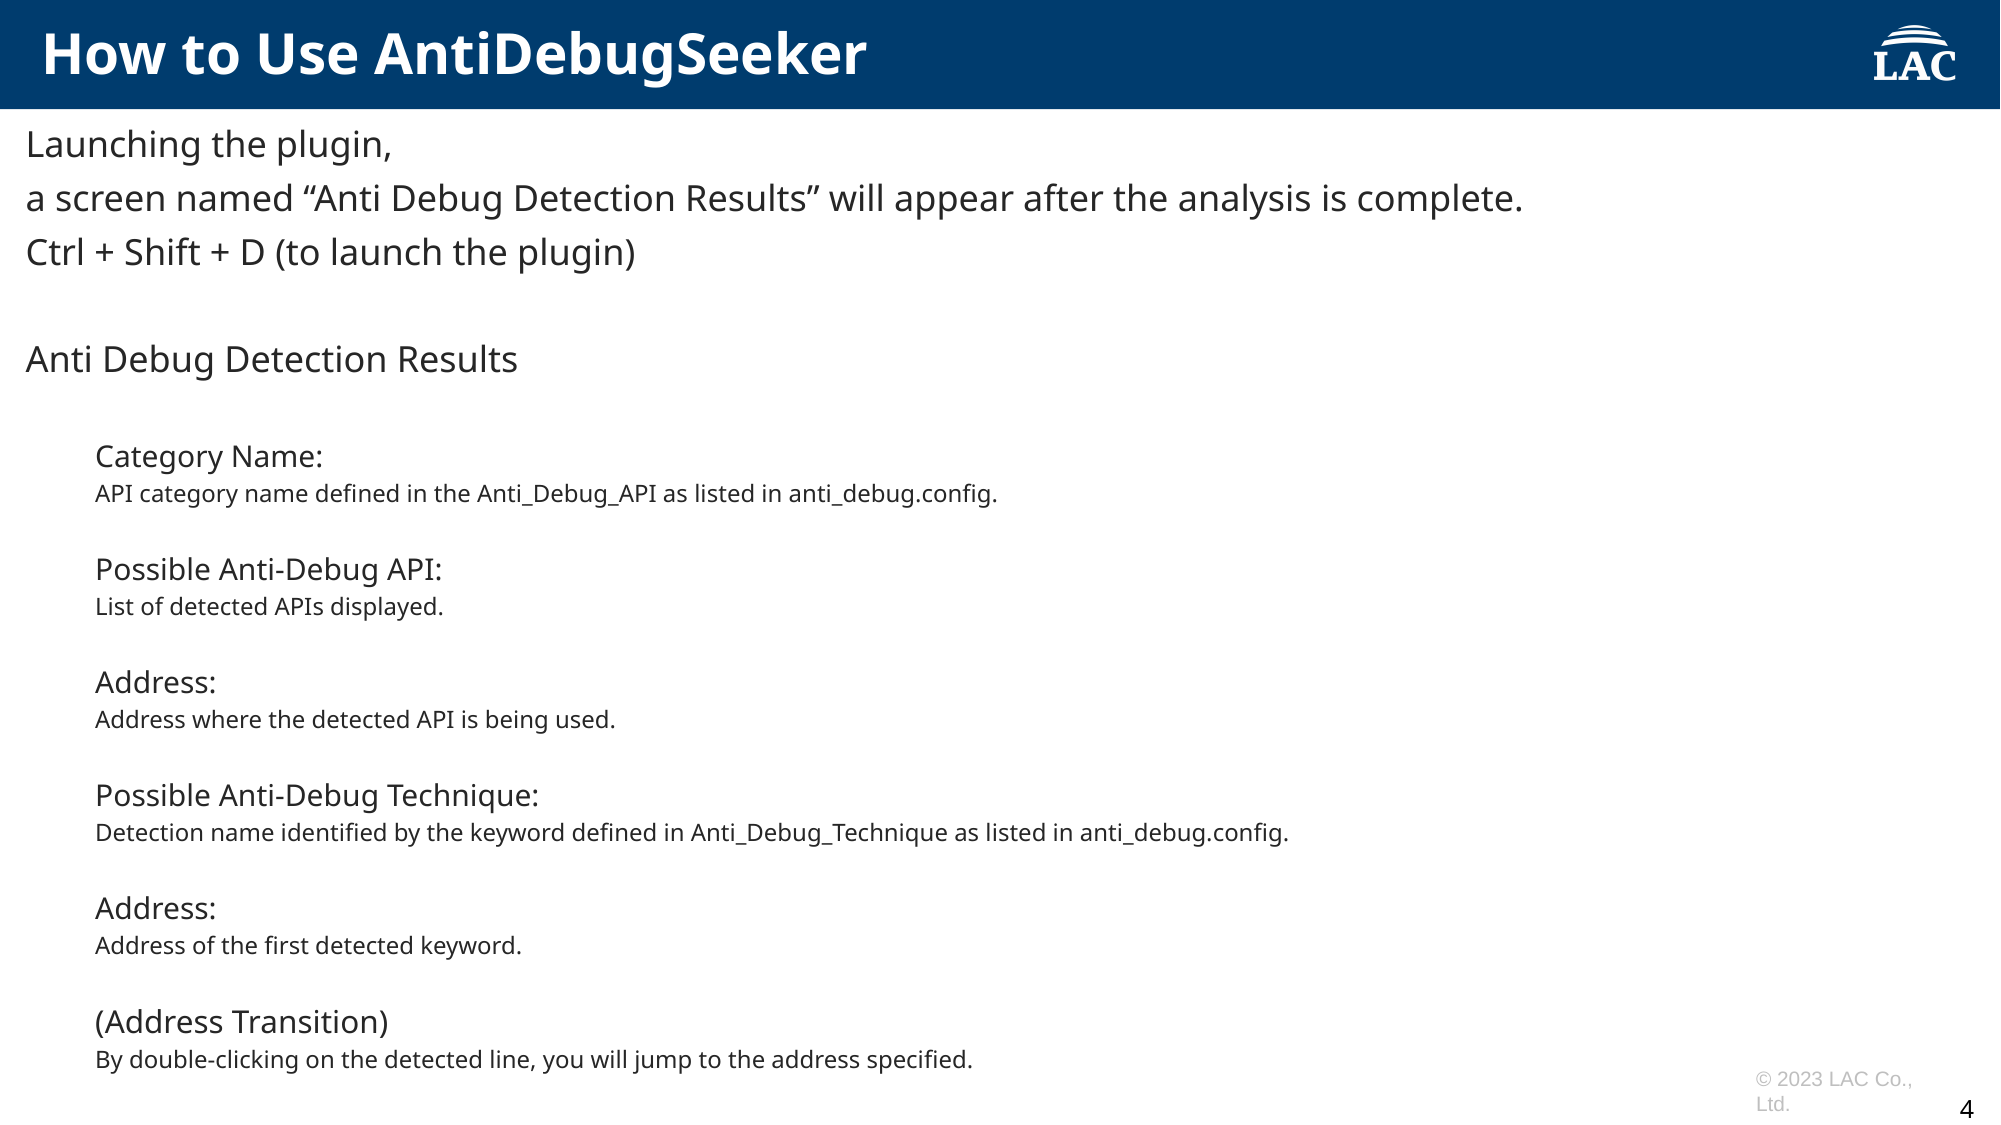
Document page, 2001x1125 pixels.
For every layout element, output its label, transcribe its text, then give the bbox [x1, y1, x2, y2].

list Launching the plugin, a screen named “Anti Debug Detection Results” will appear after the analysis is complete. Ctrl + Shift + D (to launch the plugin) Anti Debug Detection Results Category Name: API category name defined in the Anti_Debug_API as listed in anti_debug.config. Possible Anti-Debug API: List of detected APIs displayed. Address: Address where the detected API is being used. Possible Anti-Debug Technique: Detection name identified by the keyword defined in Anti_Debug_Technique as listed in anti_debug.config. Address: Address of the first detected keyword. (Address Transition) By double-clicking on the detected line, you will jump to the address specified. [10, 119, 1971, 1089]
title How to Use AntiDebugSeeker [26, 17, 1817, 95]
picture [1860, 11, 1969, 94]
